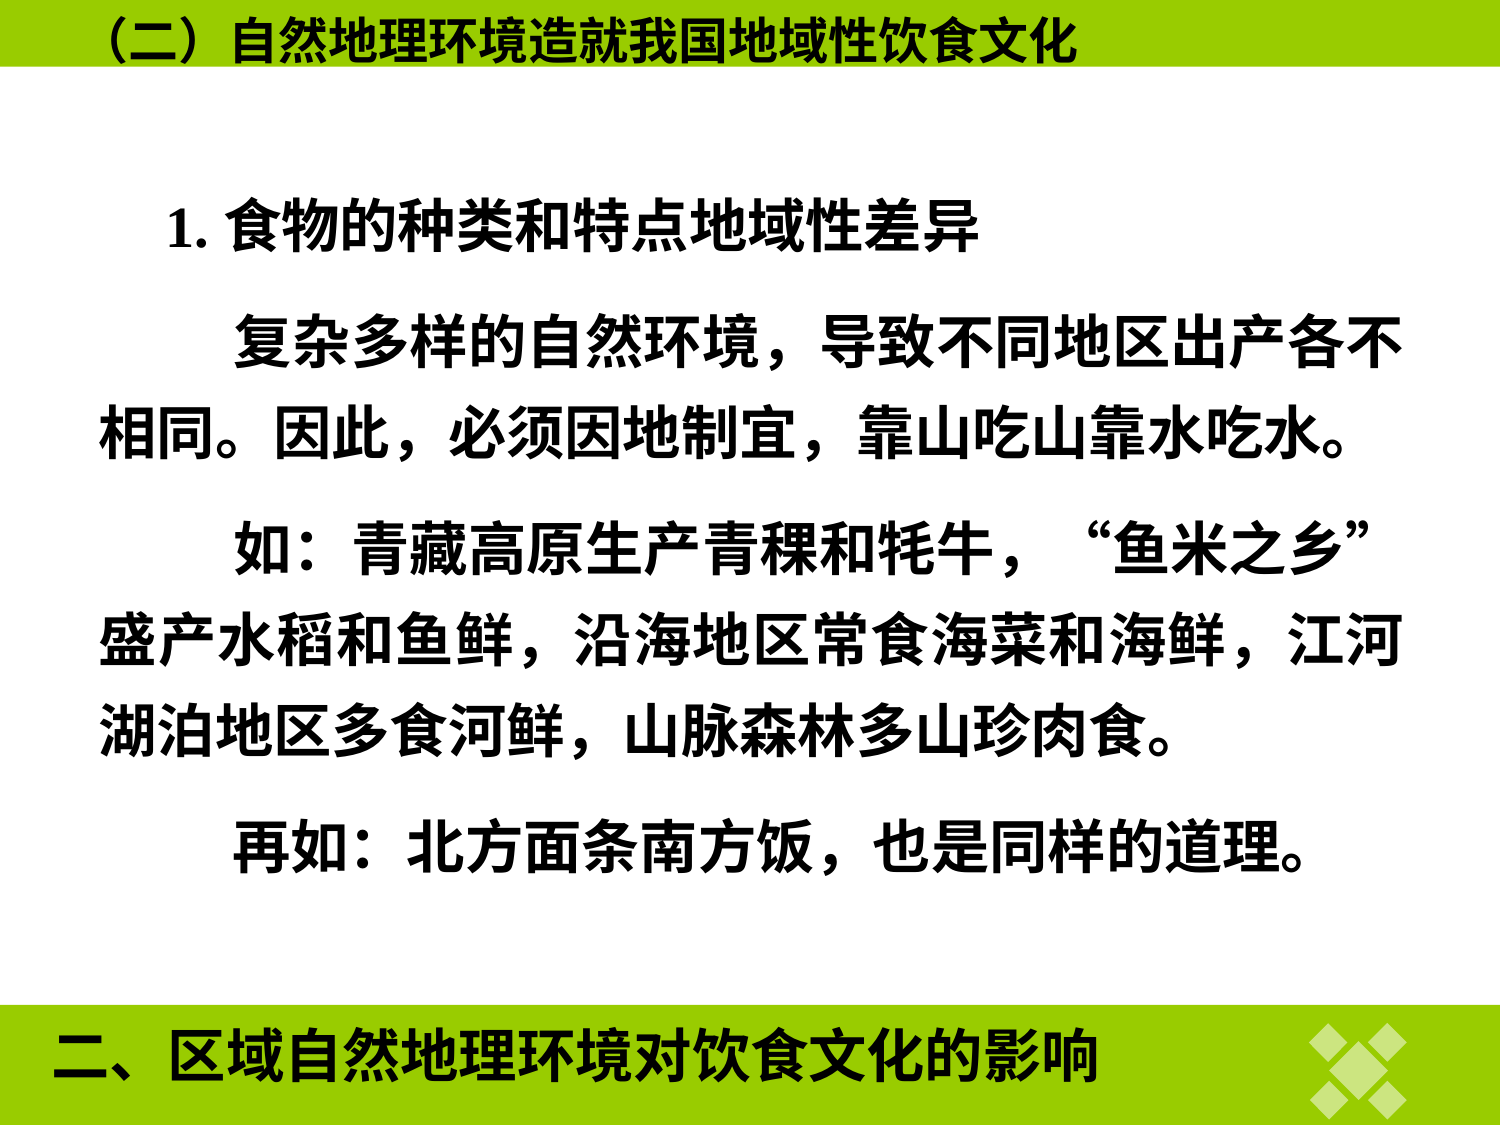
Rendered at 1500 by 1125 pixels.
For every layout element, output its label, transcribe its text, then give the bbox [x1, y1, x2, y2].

text_box 1.食物的种类和特点地域性差异 复杂多样的自然环境，导致不同地区出产各不相同。因此，必须因地制宜，靠山吃山靠水吃水。 如：青藏高原生产青稞和牦牛，“鱼米之乡”盛产水稻和鱼鲜，沿海地区常食海菜和海鲜，江河湖泊地区多食河鲜，山脉森林多山珍肉食。 再如：北方面条南方饭，也是同样的道理。 [83, 160, 1419, 888]
text_box 二、区域自然地理环境对饮食文化的影响 [36, 1011, 1424, 1097]
text_box （二）自然地理环境造就我国地域性饮食文化 [0, 0, 1258, 78]
